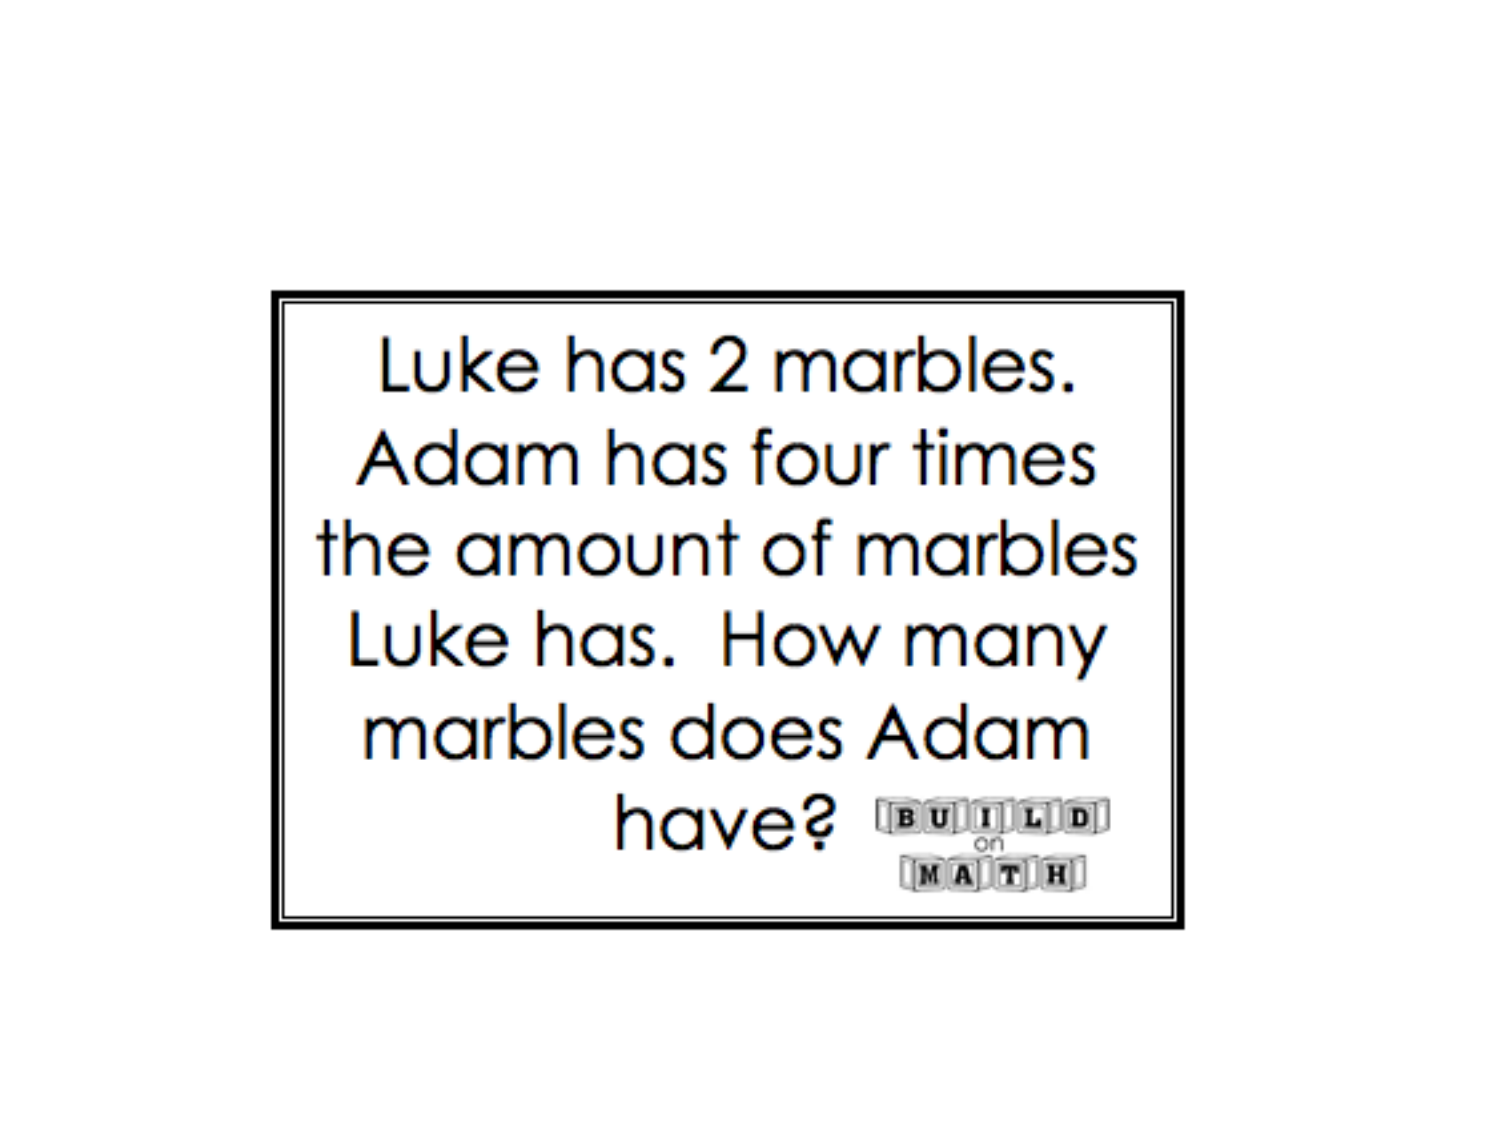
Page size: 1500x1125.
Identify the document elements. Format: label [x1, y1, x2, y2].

list [74, 262, 1426, 1006]
